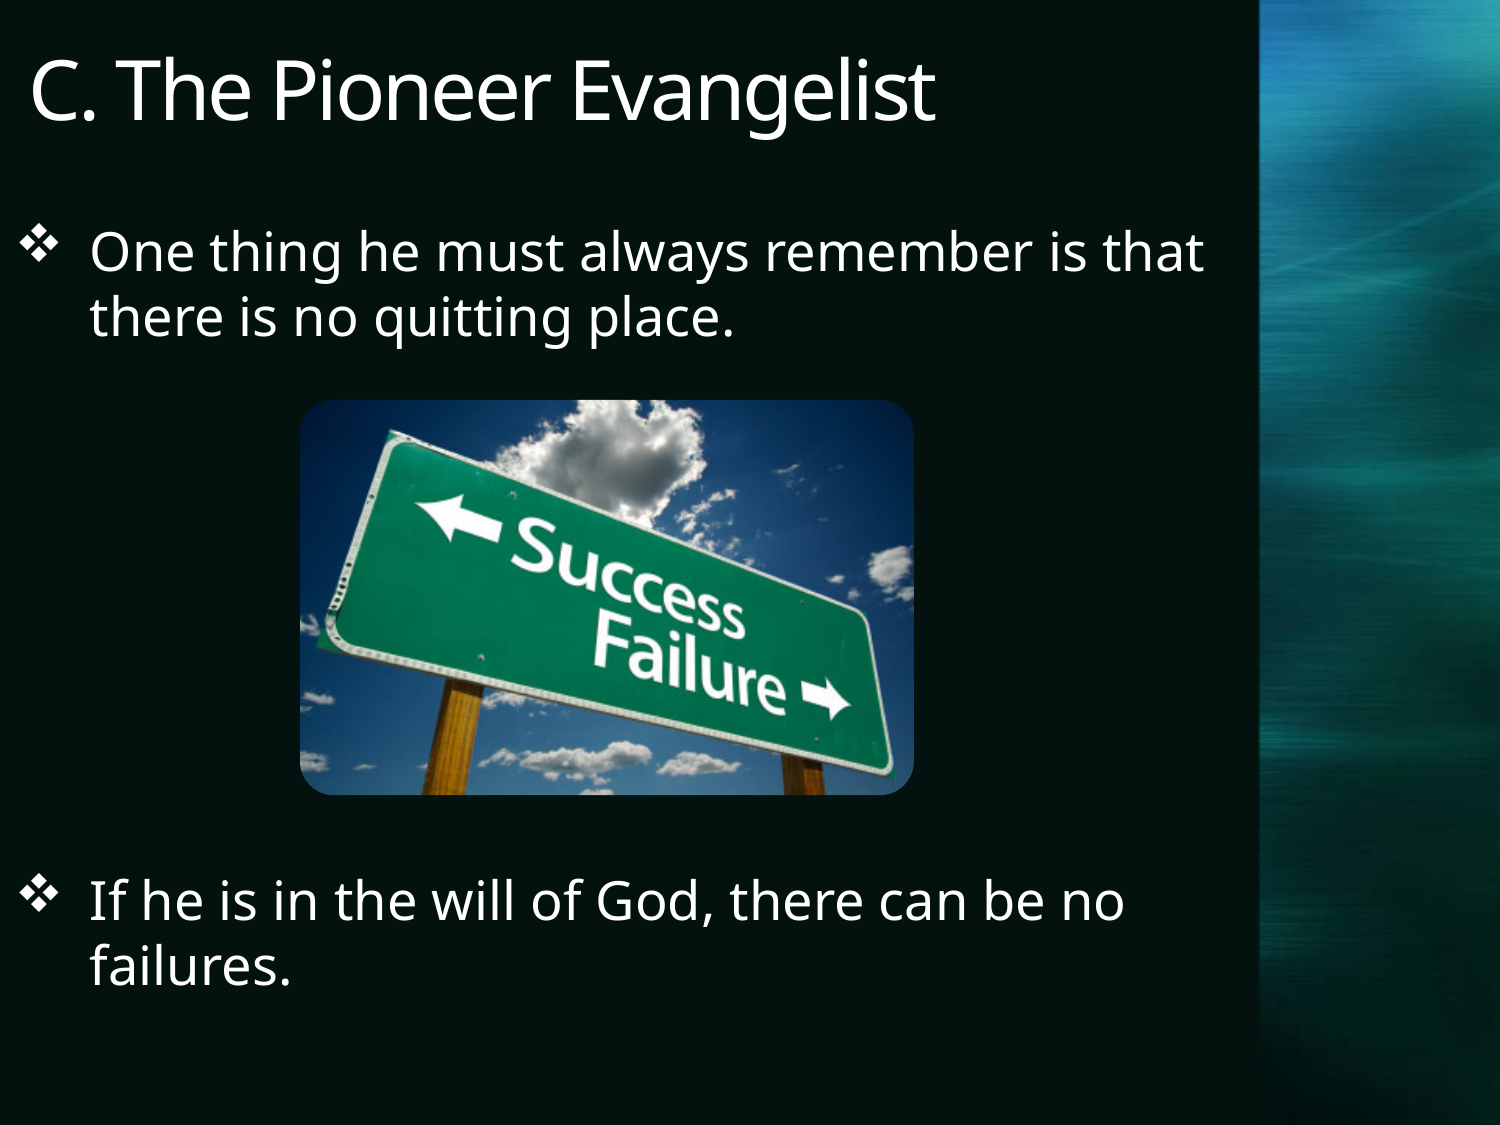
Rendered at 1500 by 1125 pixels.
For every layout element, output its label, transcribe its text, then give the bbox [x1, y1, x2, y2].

text_box One thing he must always remember is that there is no quitting place. If he is in the will of God, there can be no failures. [0, 209, 1263, 1004]
picture [0, 0, 1500, 1125]
picture [299, 399, 915, 796]
title C. The Pioneer Evangelist [28, 12, 1375, 175]
